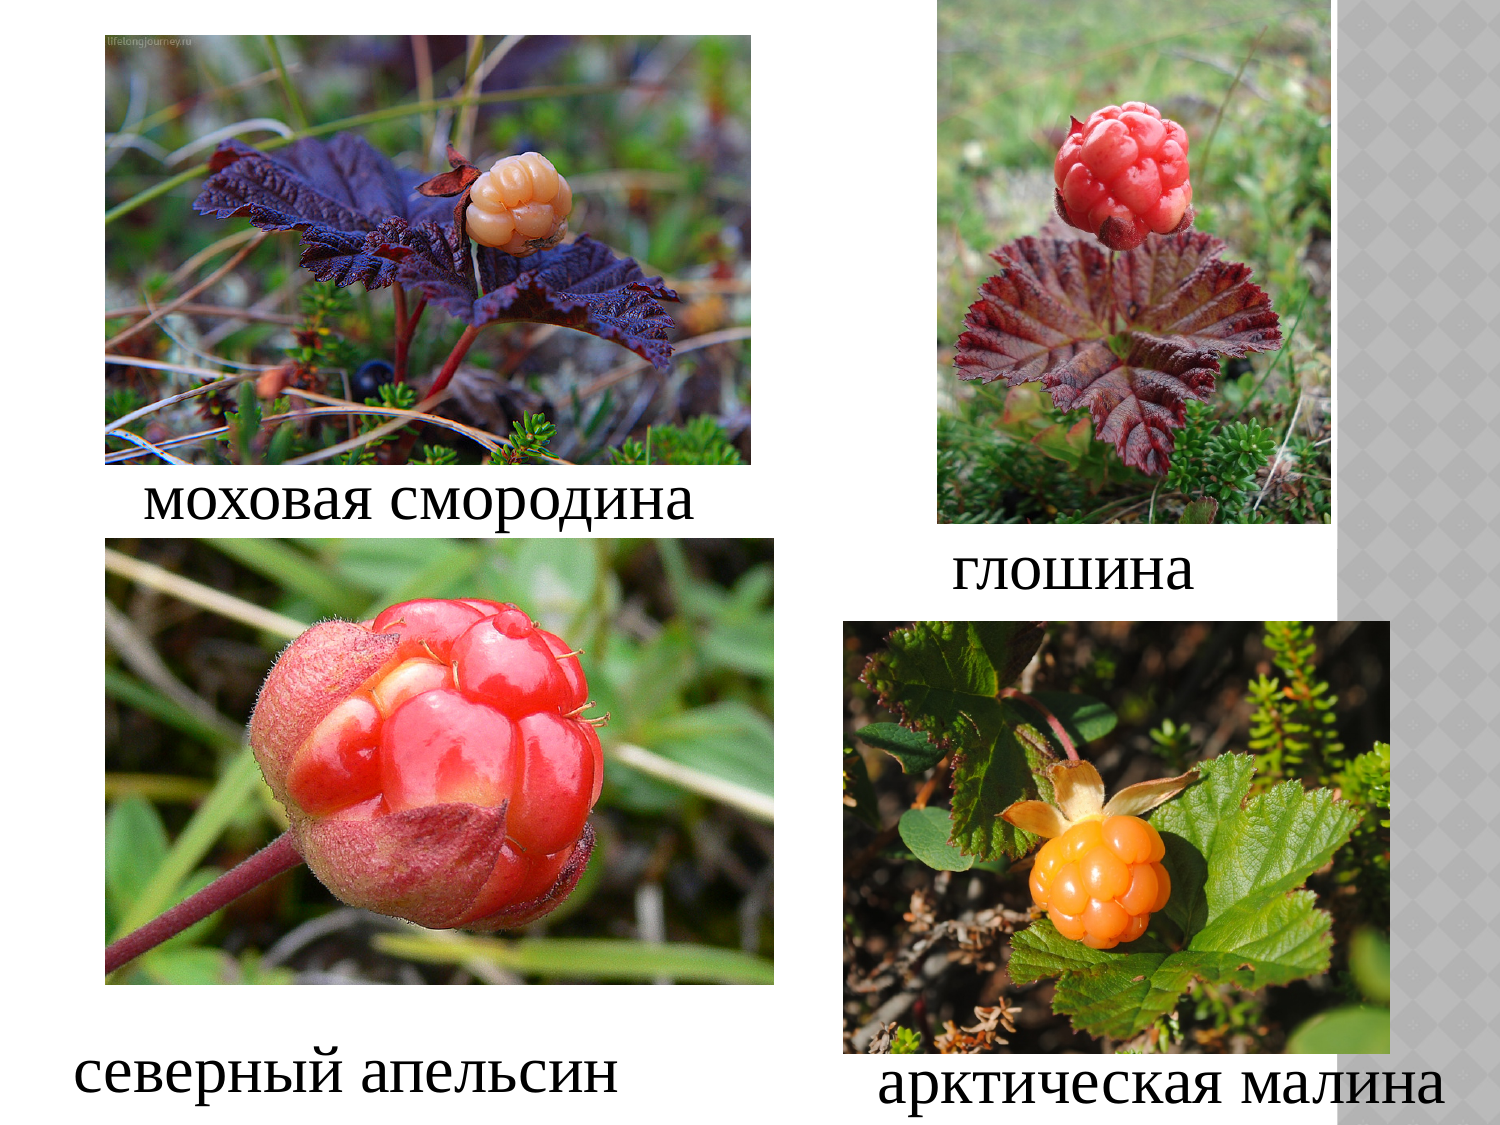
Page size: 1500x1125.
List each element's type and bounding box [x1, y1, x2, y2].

text_box [936, 0, 1419, 612]
text_box [104, 34, 751, 536]
text_box [58, 538, 809, 1116]
text_box [843, 620, 1466, 1125]
